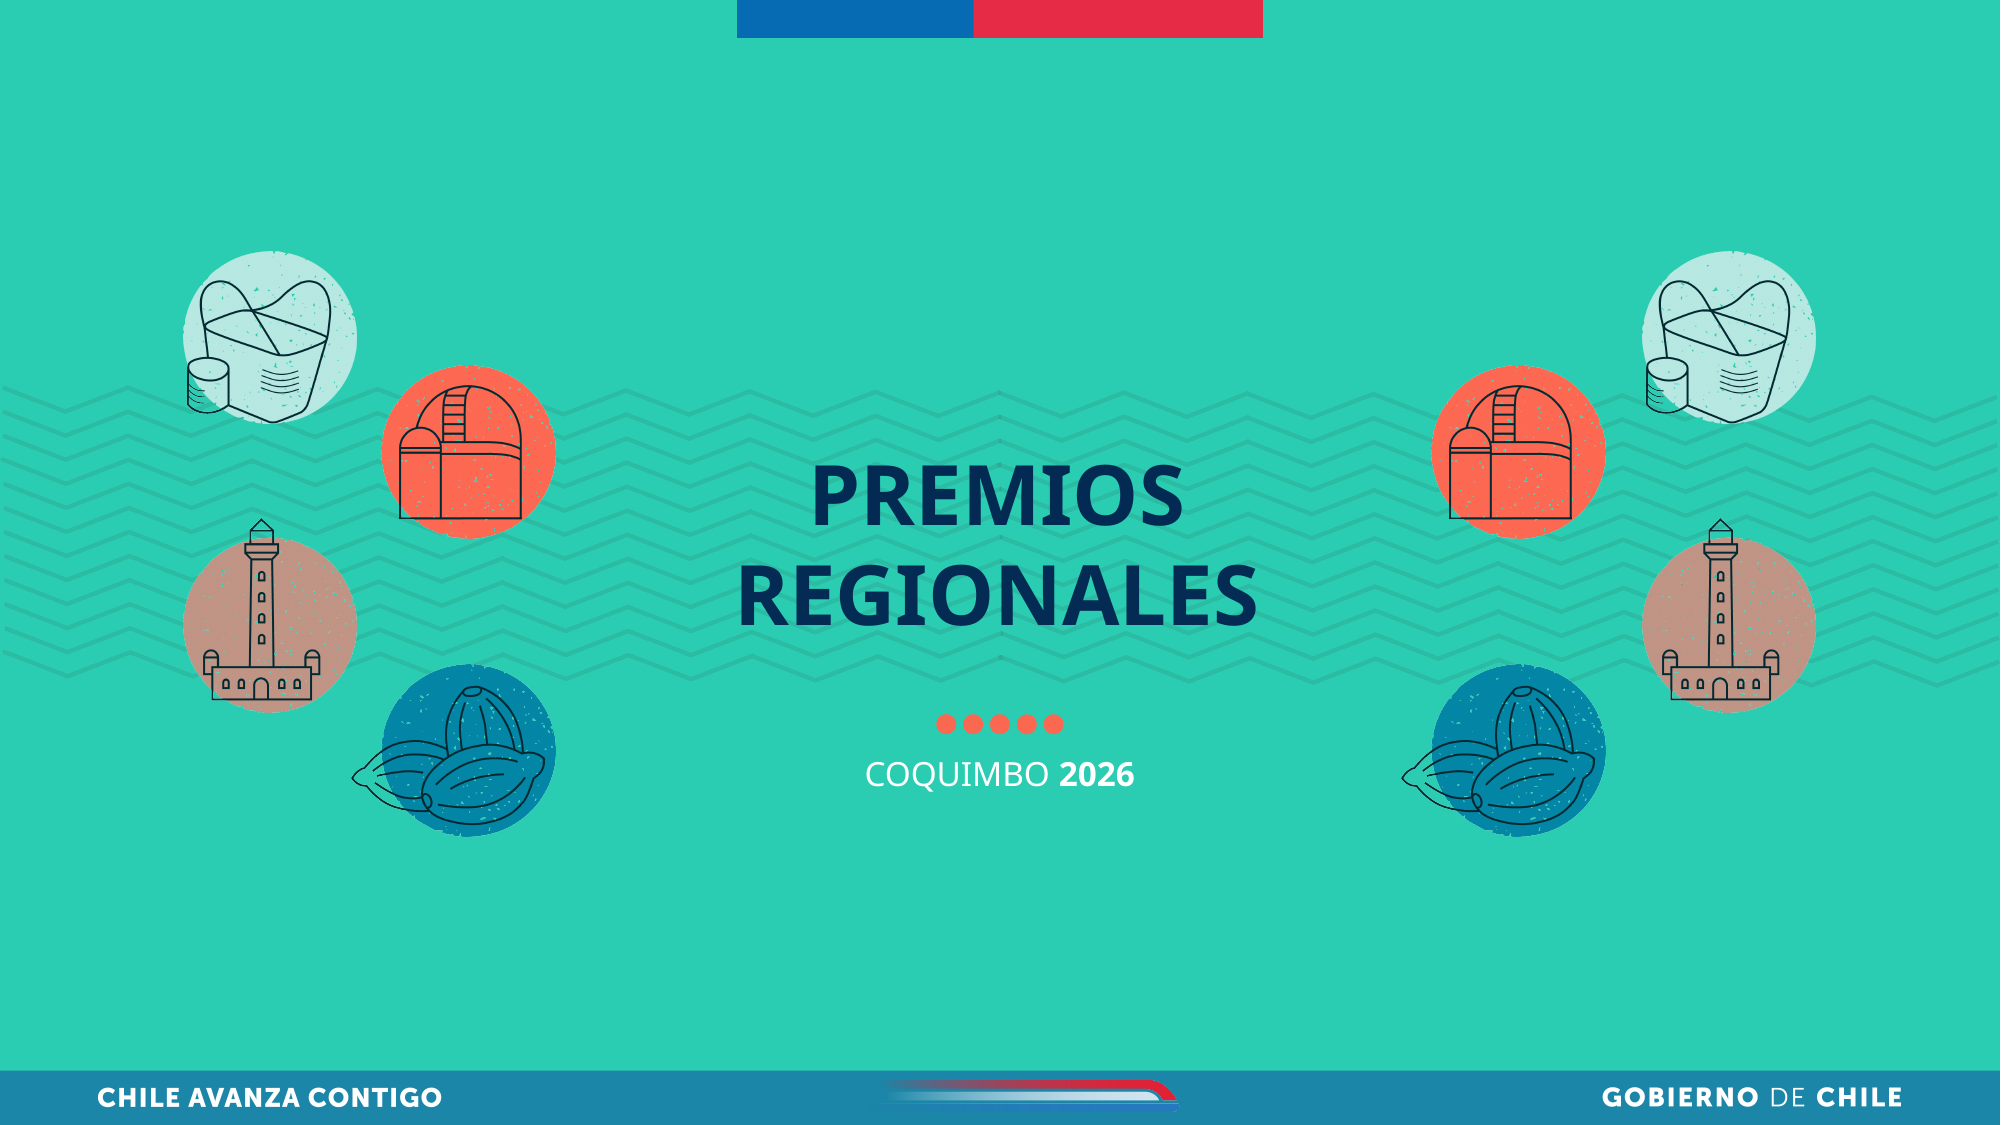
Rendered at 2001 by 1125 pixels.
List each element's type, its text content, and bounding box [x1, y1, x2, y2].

picture [98, 1080, 1902, 1112]
text_box [0, 1070, 2000, 1125]
picture [0, 0, 2000, 539]
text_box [936, 714, 1064, 735]
text_box COQUIMBO 2026 [849, 745, 1150, 801]
picture [0, 518, 2000, 1070]
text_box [0, 385, 2000, 688]
